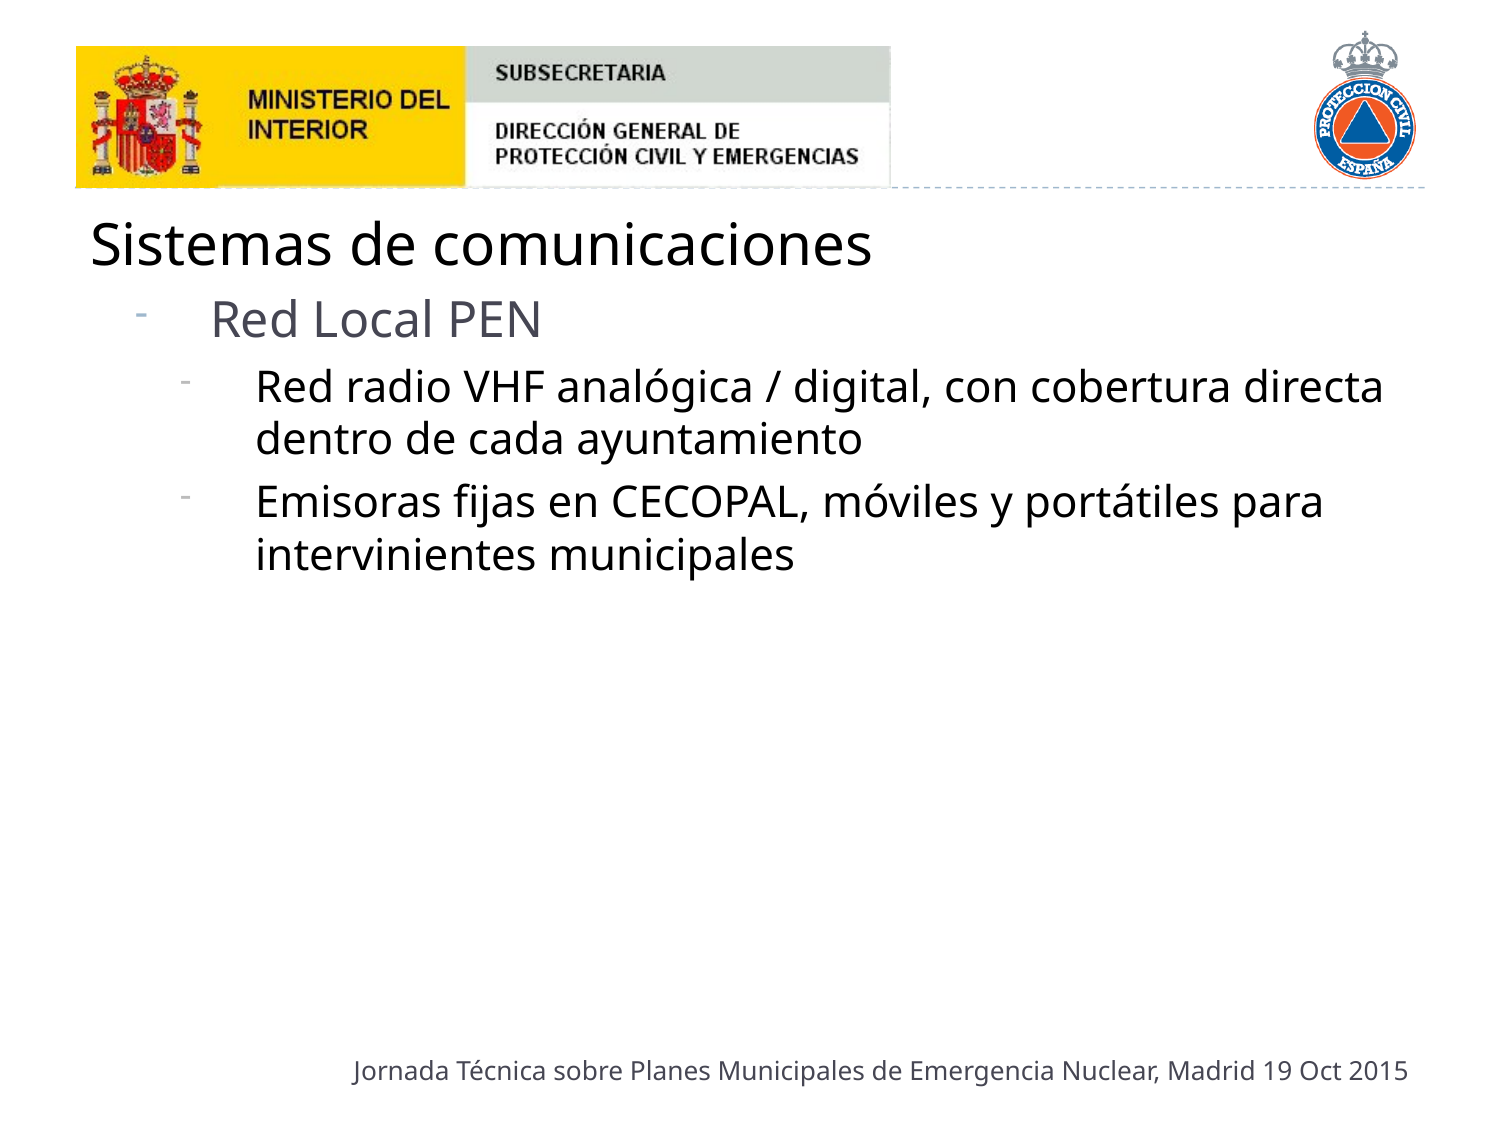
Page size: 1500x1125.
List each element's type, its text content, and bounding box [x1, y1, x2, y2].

list Sistemas de comunicaciones Red Local PEN Red radio VHF analógica / digital, con cobertura directa dentro de cada ayuntamiento Emisoras fijas en CECOPAL, móviles y portátiles para intervinientes municipales [74, 199, 1426, 1006]
picture [1302, 25, 1424, 185]
picture [76, 46, 891, 188]
